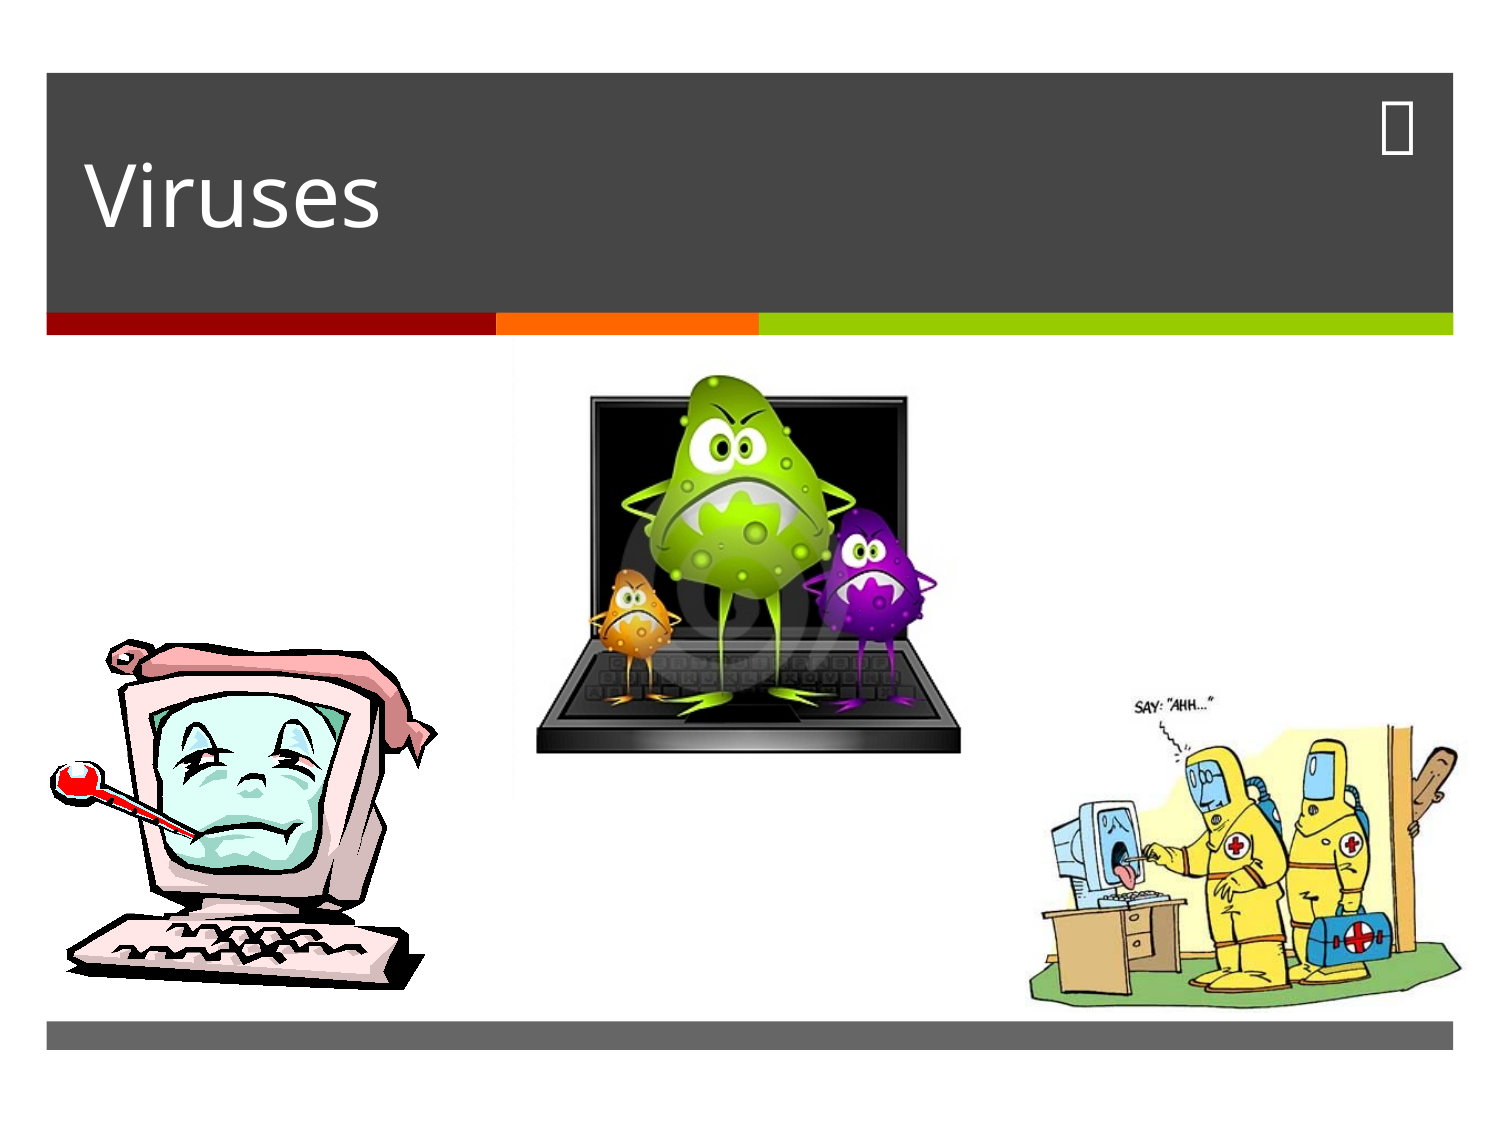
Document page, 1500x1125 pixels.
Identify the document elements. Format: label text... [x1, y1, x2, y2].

picture [1024, 686, 1468, 1013]
picture [49, 636, 440, 993]
picture [511, 336, 976, 801]
title Viruses [69, 73, 1351, 253]
